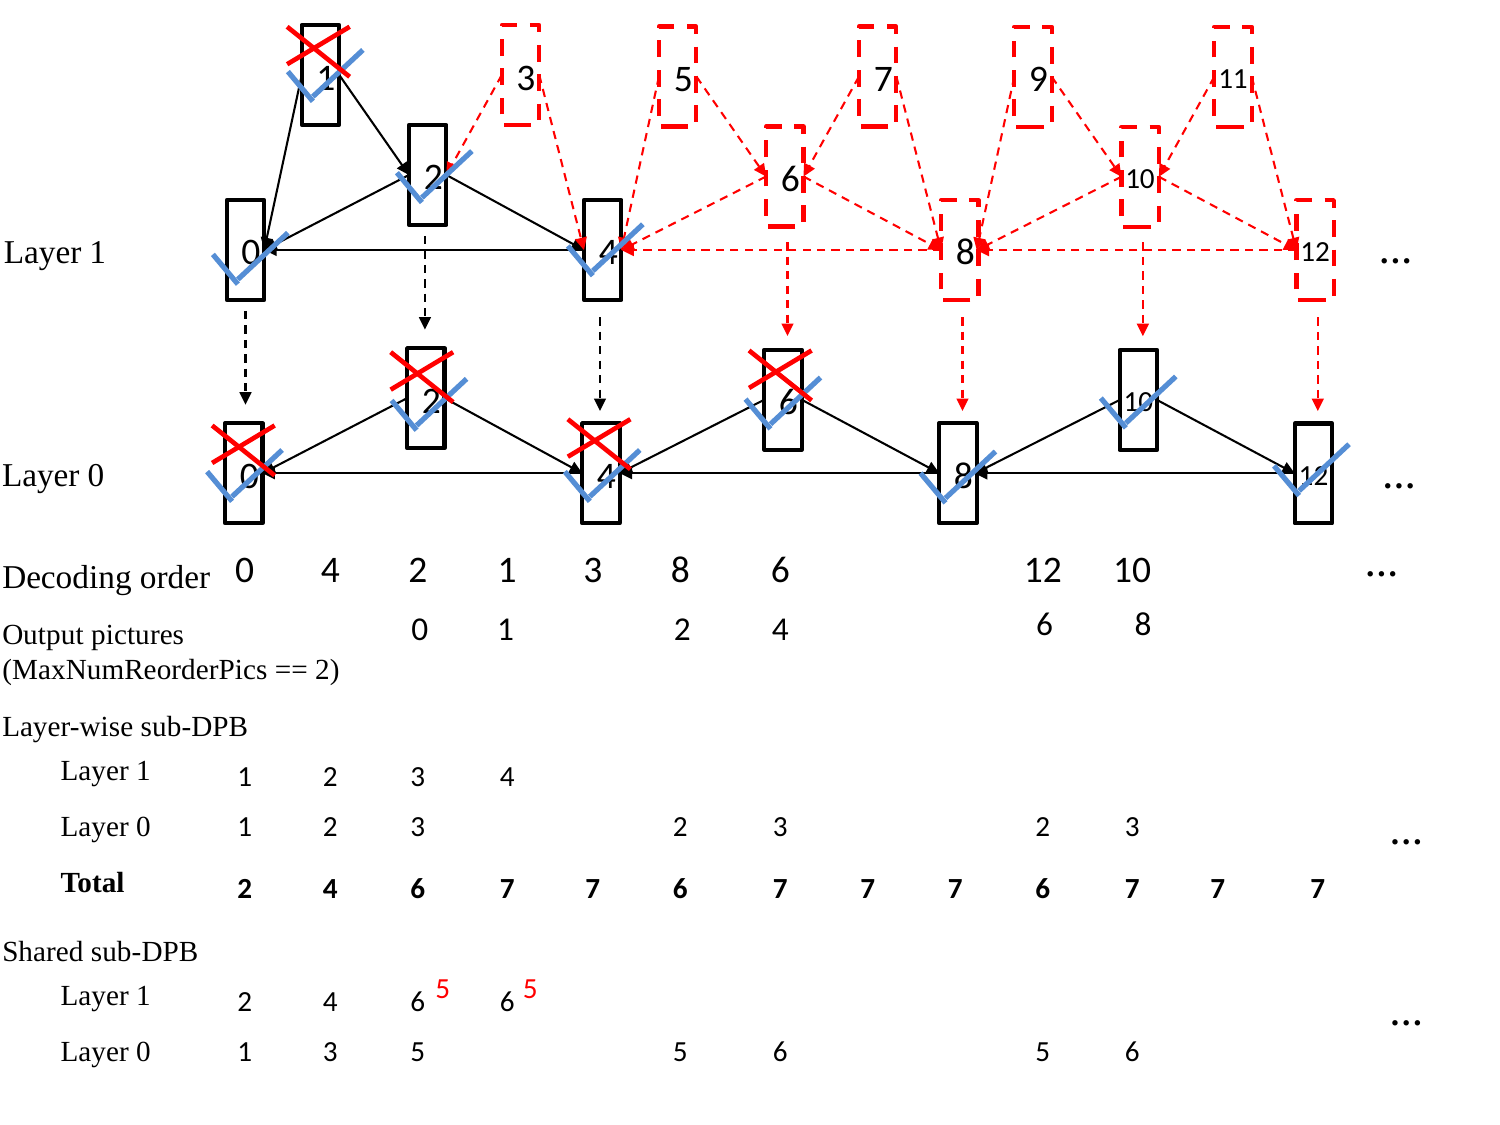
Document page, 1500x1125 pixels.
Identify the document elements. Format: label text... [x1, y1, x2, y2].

text_box Layer 1 [44, 735, 252, 785]
text_box 2 [225, 861, 265, 912]
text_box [1273, 443, 1350, 496]
text_box 0 [399, 599, 440, 655]
text_box Layer 0 [44, 1010, 252, 1089]
text_box 6 [1023, 861, 1063, 912]
text_box … [1362, 198, 1473, 302]
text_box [390, 351, 454, 403]
text_box 4 [487, 749, 527, 800]
text_box 6 [487, 974, 527, 1025]
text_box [212, 232, 289, 285]
text_box 6 [1025, 594, 1065, 650]
text_box 7 [760, 861, 800, 912]
text_box Layer 1 [44, 960, 252, 1010]
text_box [976, 76, 1015, 176]
text_box 2 [414, 210, 441, 227]
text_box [396, 150, 473, 203]
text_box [444, 397, 583, 474]
text_box 8 [937, 511, 979, 525]
text_box 7 [1112, 861, 1152, 912]
text_box 8 [1123, 594, 1163, 650]
text_box 2 [660, 799, 700, 850]
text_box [264, 174, 410, 251]
text_box 4 [582, 284, 623, 302]
text_box 4 [590, 198, 615, 222]
text_box 2 [310, 749, 350, 799]
text_box 7 [848, 861, 888, 912]
text_box 0 [225, 293, 266, 302]
text_box 11 [1212, 25, 1254, 129]
text_box Layer 0 [0, 421, 195, 523]
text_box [339, 74, 410, 173]
text_box … [1366, 423, 1477, 527]
text_box 1 [225, 749, 265, 799]
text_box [286, 26, 350, 78]
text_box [748, 350, 812, 401]
text_box 8 [660, 537, 700, 598]
text_box 6 [760, 537, 800, 598]
text_box 10 [1126, 125, 1153, 229]
text_box 3 [1112, 799, 1152, 850]
text_box … [1348, 524, 1459, 602]
text_box Layer-wise sub-DPB [0, 673, 273, 777]
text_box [621, 76, 660, 175]
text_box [446, 174, 533, 251]
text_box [745, 377, 821, 430]
text_box 7 [857, 24, 898, 129]
text_box 2 [414, 123, 441, 149]
text_box 4 [580, 510, 622, 525]
text_box 4 [310, 537, 350, 598]
text_box 1 [225, 1024, 265, 1075]
text_box 10 [1112, 537, 1152, 598]
text_box Output pictures (MaxNumReorderPics == 2) [0, 598, 376, 702]
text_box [619, 399, 765, 474]
text_box 2 [662, 599, 702, 655]
text_box 5 [510, 962, 550, 1013]
text_box 6 [398, 974, 438, 1024]
text_box 6 [769, 436, 796, 452]
text_box 7 [573, 861, 613, 912]
text_box 2 [405, 346, 447, 350]
text_box 7 [1198, 861, 1238, 912]
text_box Layer 0 [44, 785, 225, 848]
text_box 3 [760, 799, 800, 850]
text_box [803, 76, 860, 177]
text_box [803, 176, 891, 251]
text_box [538, 74, 585, 251]
text_box 0 [223, 510, 265, 523]
text_box 5 [423, 962, 463, 1013]
text_box 6 [660, 861, 700, 912]
text_box 12 [1023, 537, 1063, 598]
text_box 5 [660, 1024, 700, 1075]
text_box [262, 397, 408, 474]
text_box 10 [1118, 348, 1159, 374]
text_box 8 [943, 421, 969, 449]
text_box 7 [487, 861, 527, 912]
text_box 7 [935, 861, 975, 912]
text_box 3 [573, 537, 613, 598]
text_box 3 [500, 23, 541, 127]
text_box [974, 399, 1120, 474]
text_box 4 [310, 861, 350, 912]
text_box 4 [760, 599, 800, 655]
text_box 1 [225, 799, 265, 850]
text_box 5 [657, 24, 698, 129]
text_box 1 [485, 599, 525, 655]
text_box 9 [1012, 25, 1054, 129]
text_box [564, 449, 640, 502]
text_box 0 [225, 537, 265, 598]
text_box 3 [310, 1024, 350, 1075]
text_box 6 [398, 861, 438, 912]
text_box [801, 399, 940, 474]
text_box 0 [225, 198, 257, 231]
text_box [1100, 376, 1177, 429]
text_box 6 [760, 1024, 800, 1075]
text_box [391, 378, 467, 431]
text_box 4 [310, 974, 350, 1024]
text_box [1158, 76, 1215, 177]
text_box 3 [398, 799, 438, 850]
text_box 12 [1293, 504, 1334, 525]
text_box 2 [1023, 799, 1063, 850]
text_box Shared sub-DPB [0, 898, 273, 1002]
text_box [976, 176, 1122, 251]
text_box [206, 449, 283, 502]
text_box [696, 76, 767, 177]
text_box … [1373, 960, 1484, 1064]
text_box 2 [225, 974, 265, 1024]
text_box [567, 223, 644, 276]
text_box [920, 451, 996, 504]
text_box 1 [306, 110, 333, 127]
text_box 5 [1023, 1024, 1063, 1075]
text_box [1156, 399, 1295, 474]
text_box 8 [939, 198, 981, 302]
text_box 3 [398, 749, 438, 799]
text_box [211, 425, 275, 476]
text_box Layer 1 [0, 198, 195, 302]
text_box 2 [412, 439, 439, 450]
text_box 2 [398, 537, 438, 598]
text_box 12 [1300, 421, 1334, 442]
text_box 10 [1124, 436, 1151, 452]
text_box 6 [1112, 1024, 1152, 1075]
text_box 12 [1294, 198, 1336, 302]
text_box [1158, 176, 1246, 251]
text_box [896, 76, 942, 251]
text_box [264, 74, 302, 173]
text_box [446, 74, 502, 176]
text_box 7 [1298, 861, 1338, 912]
text_box 2 [310, 799, 350, 850]
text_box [1051, 76, 1122, 177]
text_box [621, 176, 767, 251]
text_box 6 [771, 124, 798, 229]
text_box 1 [487, 537, 527, 598]
text_box Decoding order [0, 523, 273, 598]
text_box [287, 49, 364, 102]
text_box Total [44, 848, 252, 914]
text_box 5 [398, 1024, 438, 1075]
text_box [1251, 76, 1297, 251]
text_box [567, 418, 631, 470]
text_box … [1373, 779, 1484, 883]
